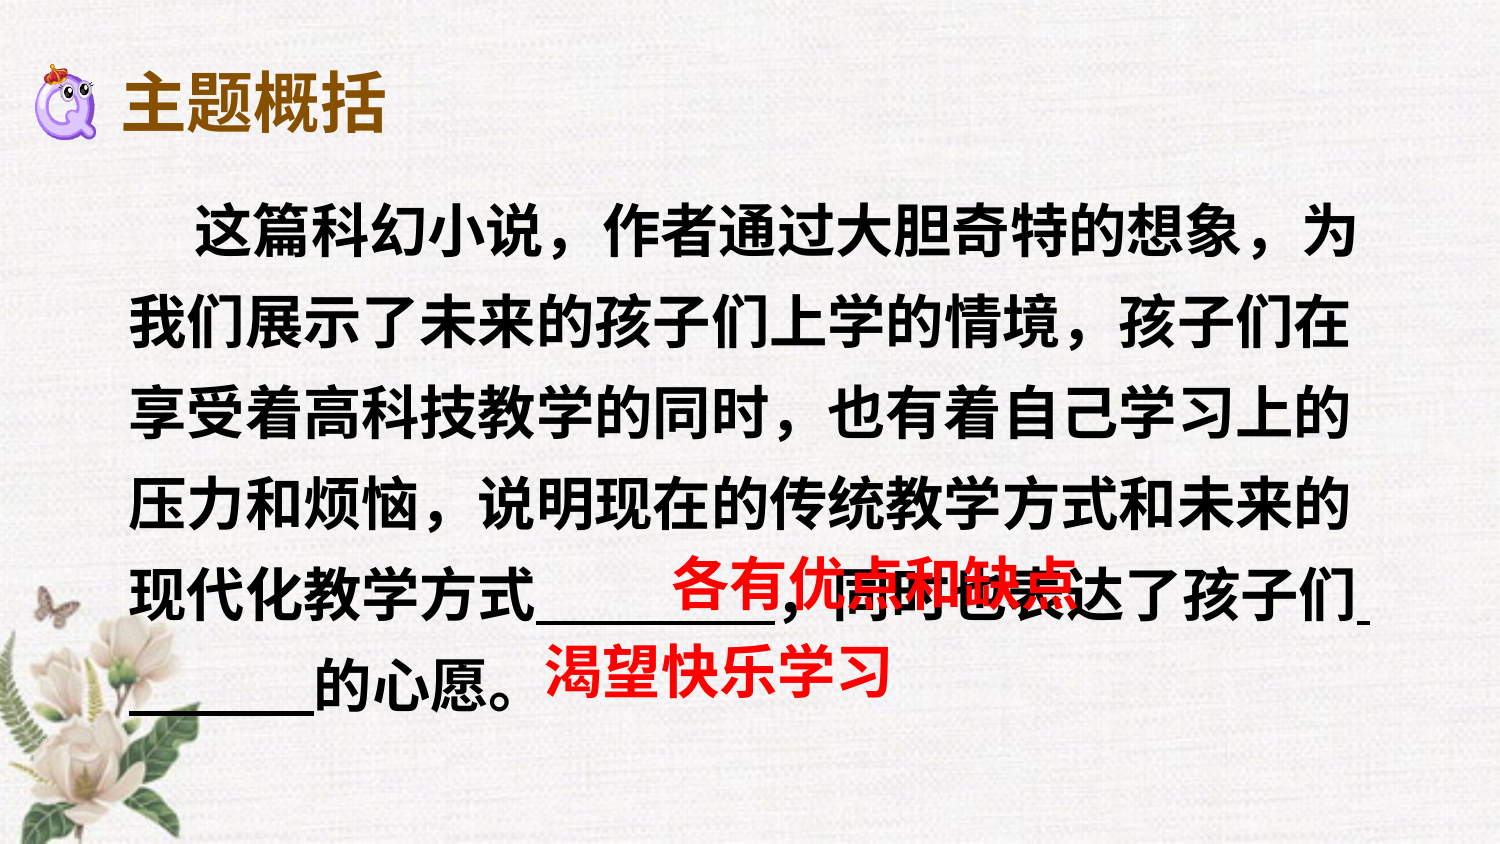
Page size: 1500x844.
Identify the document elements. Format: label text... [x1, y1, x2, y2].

text_box 这篇科幻小说，作者通过大胆奇特的想象，为我们展示了未来的孩子们上学的情境，孩子们在享受着高科技教学的同时，也有着自己学习上的压力和烦恼，说明现在的传统教学方式和未来的现代化教学方式 ，同时也表达了孩子们 的心愿。 [117, 167, 1388, 725]
text_box 主题概括 [108, 55, 443, 147]
picture [0, 0, 1500, 844]
text_box 渴望快乐学习 [529, 627, 974, 713]
text_box 各有优点和缺点 [657, 539, 1188, 625]
